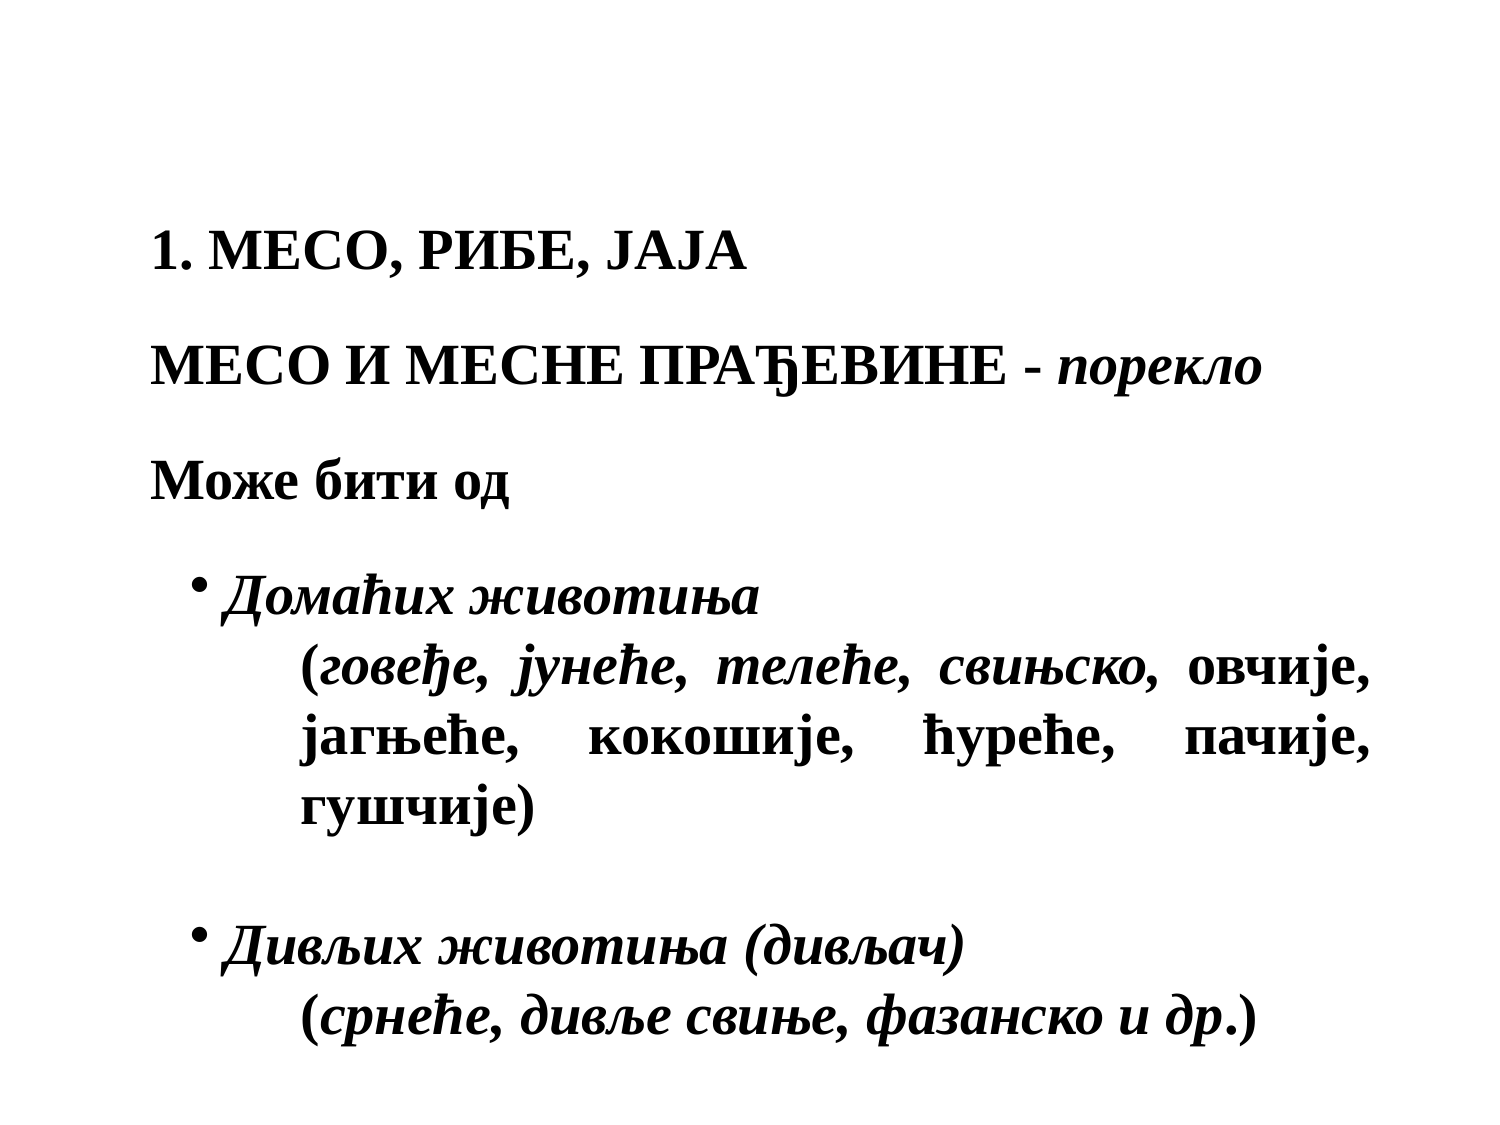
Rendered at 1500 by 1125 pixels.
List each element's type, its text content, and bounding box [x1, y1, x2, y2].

text_box 1. МЕСО, РИБЕ, ЈАЈА МЕСО И МЕСНЕ ПРАЂЕВИНЕ - порекло Може бити од Домаћих животиња (говеђе, јунеће, телеће, свињско, овчије, јагњеће, кокошије, ћуреће, пачије, гушчије) Дивљих животиња (дивљач) (срнеће, дивље свиње, фазанско и др.) [135, 204, 1386, 1054]
